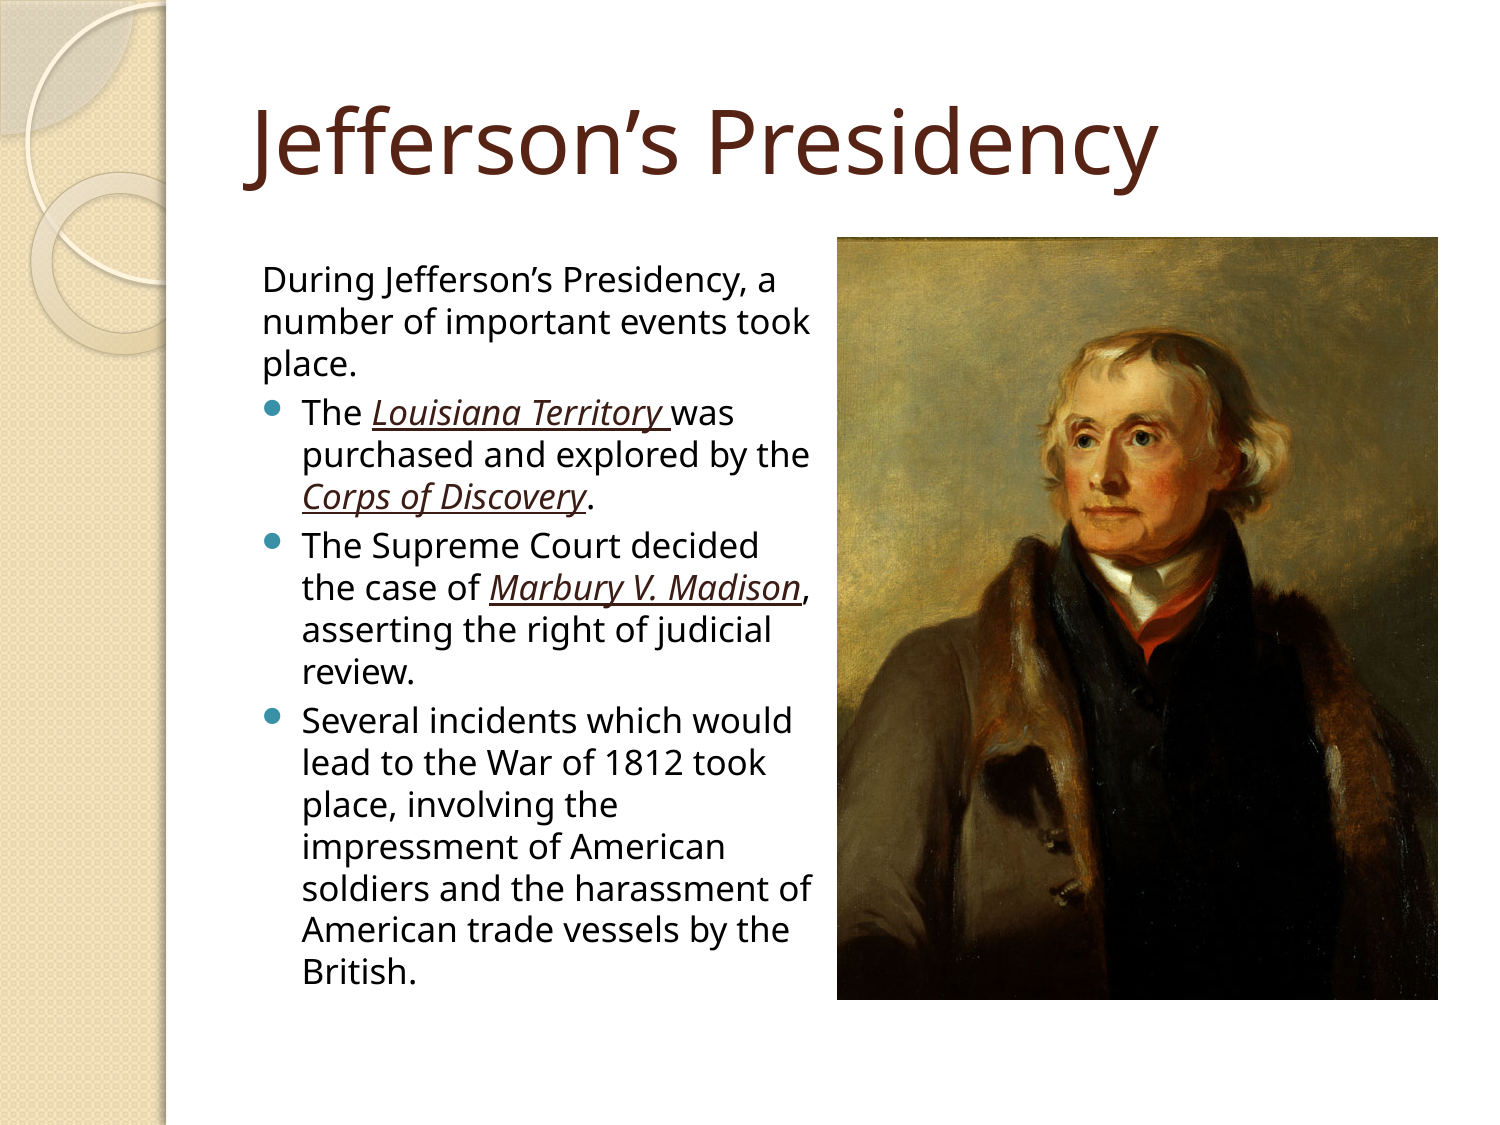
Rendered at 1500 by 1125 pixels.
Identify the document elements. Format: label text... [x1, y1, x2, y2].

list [837, 237, 1438, 1000]
list During Jefferson’s Presidency, a number of important events took place. The Louisiana Territory was purchased and explored by the Corps of Discovery. The Supreme Court decided the case of Marbury V. Madison, asserting the right of judicial review. Several incidents which would lead to the War of 1812 took place, involving the impressment of American soldiers and the harassment of American trade vessels by the British. [235, 249, 836, 1015]
title Jefferson’s Presidency [235, 45, 1466, 233]
